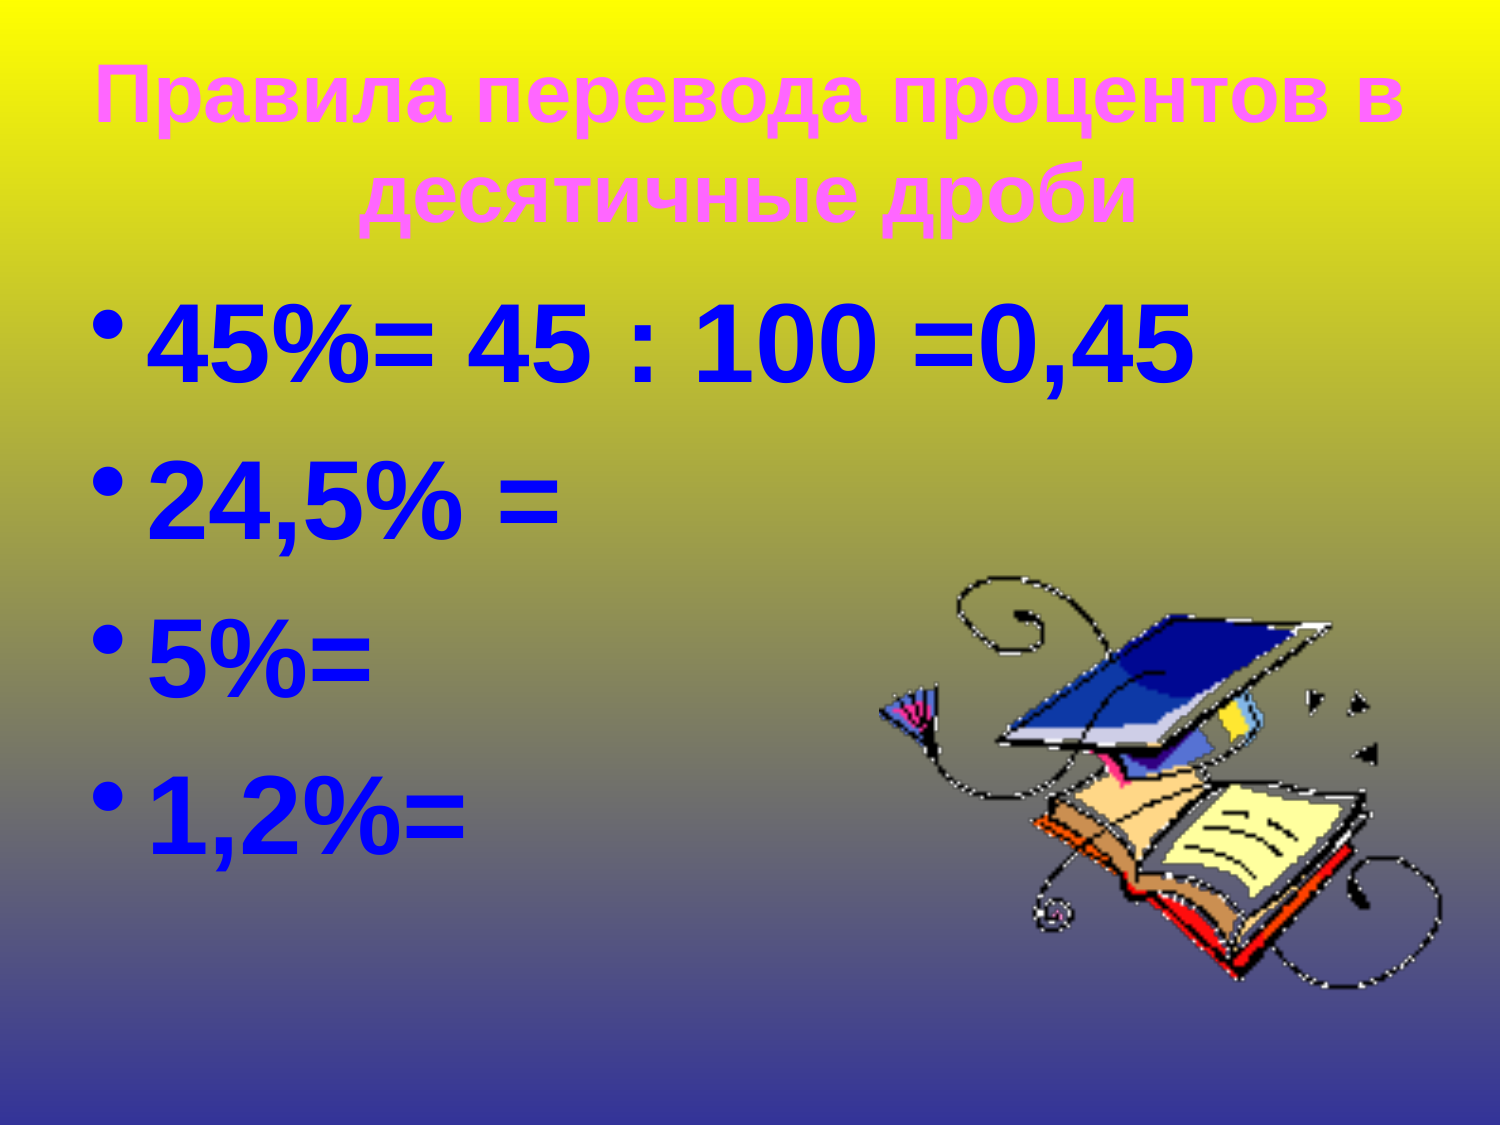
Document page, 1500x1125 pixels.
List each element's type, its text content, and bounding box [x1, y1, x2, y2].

title Правила перевода процентов в десятичные дроби [74, 44, 1426, 233]
list 45%= 45 : 100 =0,45 24,5% = 5%= 1,2%= [74, 262, 1426, 1006]
picture [879, 574, 1447, 994]
